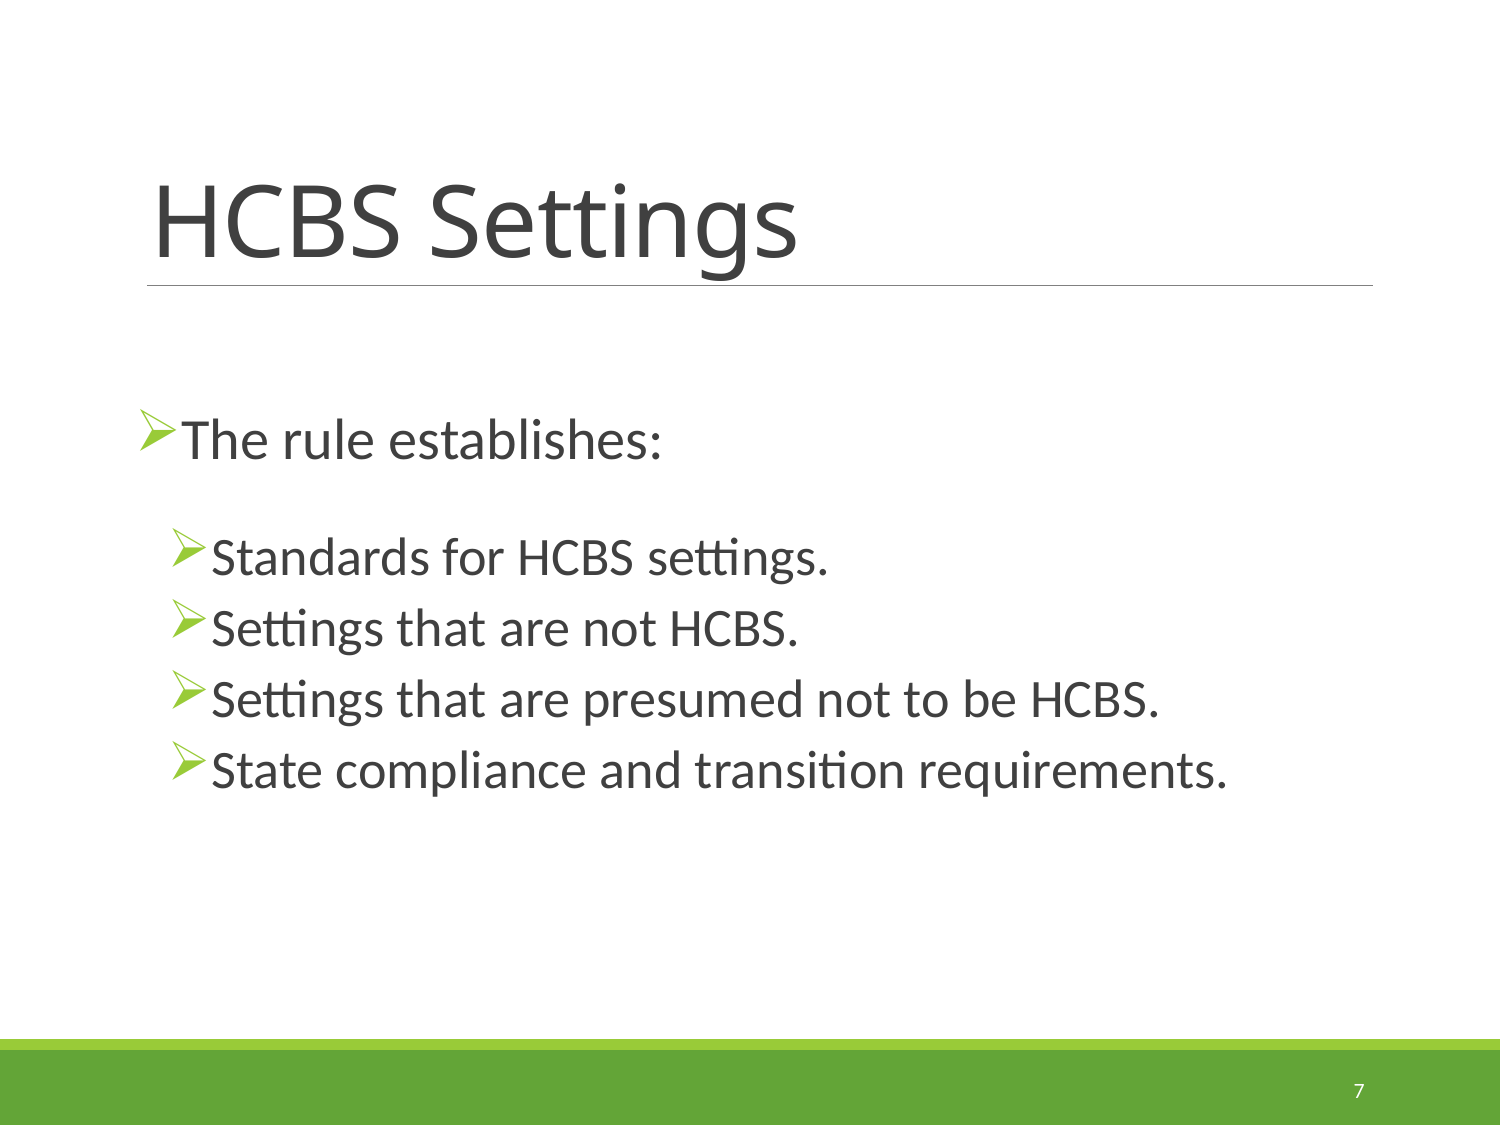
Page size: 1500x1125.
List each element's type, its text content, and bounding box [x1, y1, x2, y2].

title HCBS Settings [135, 47, 1373, 285]
slide_number 7 [1218, 1059, 1380, 1120]
list The rule establishes: Standards for HCBS settings. Settings that are not HCBS. Settings that are presumed not to be HCBS. State compliance and transition requirements. [135, 302, 1373, 963]
